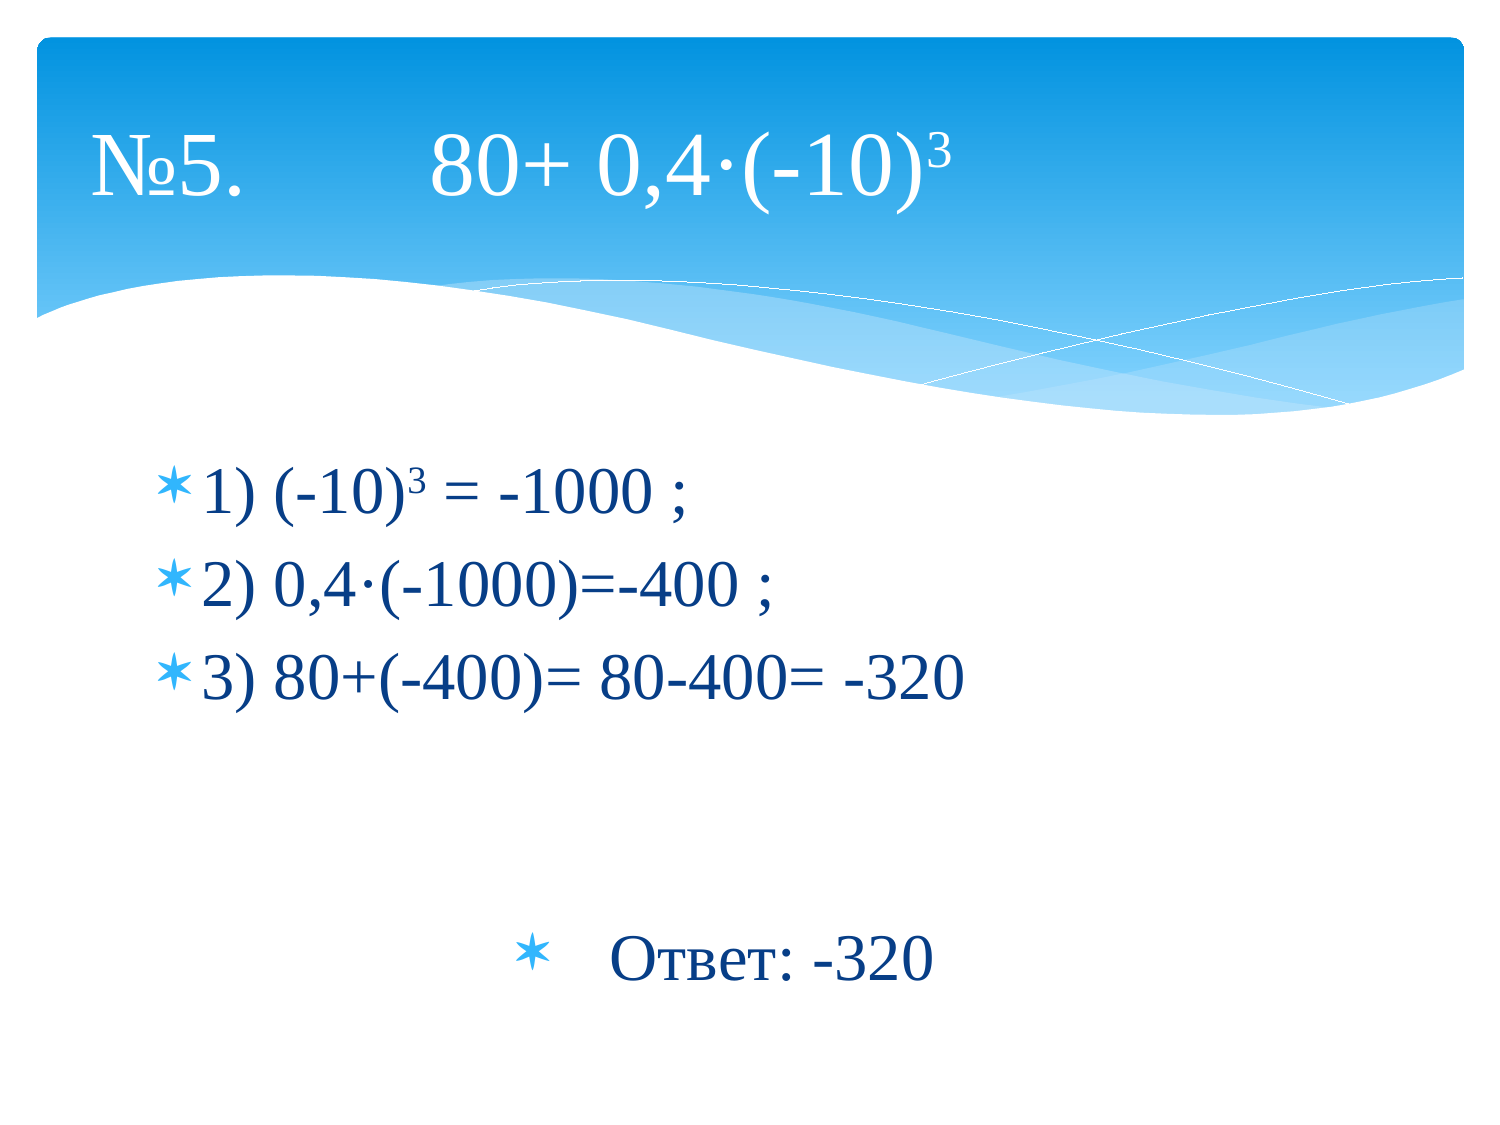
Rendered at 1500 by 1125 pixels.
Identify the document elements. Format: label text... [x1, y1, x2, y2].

list 1) (-10)3 =­­ ­-1000 ; 2) 0,4·(-1000)=-400 ; 3) 80+(-400)= 80-400= -320 Ответ: -320 [143, 438, 1359, 1005]
title №5. 80+ 0,4·(-10)3 [75, 55, 1425, 261]
